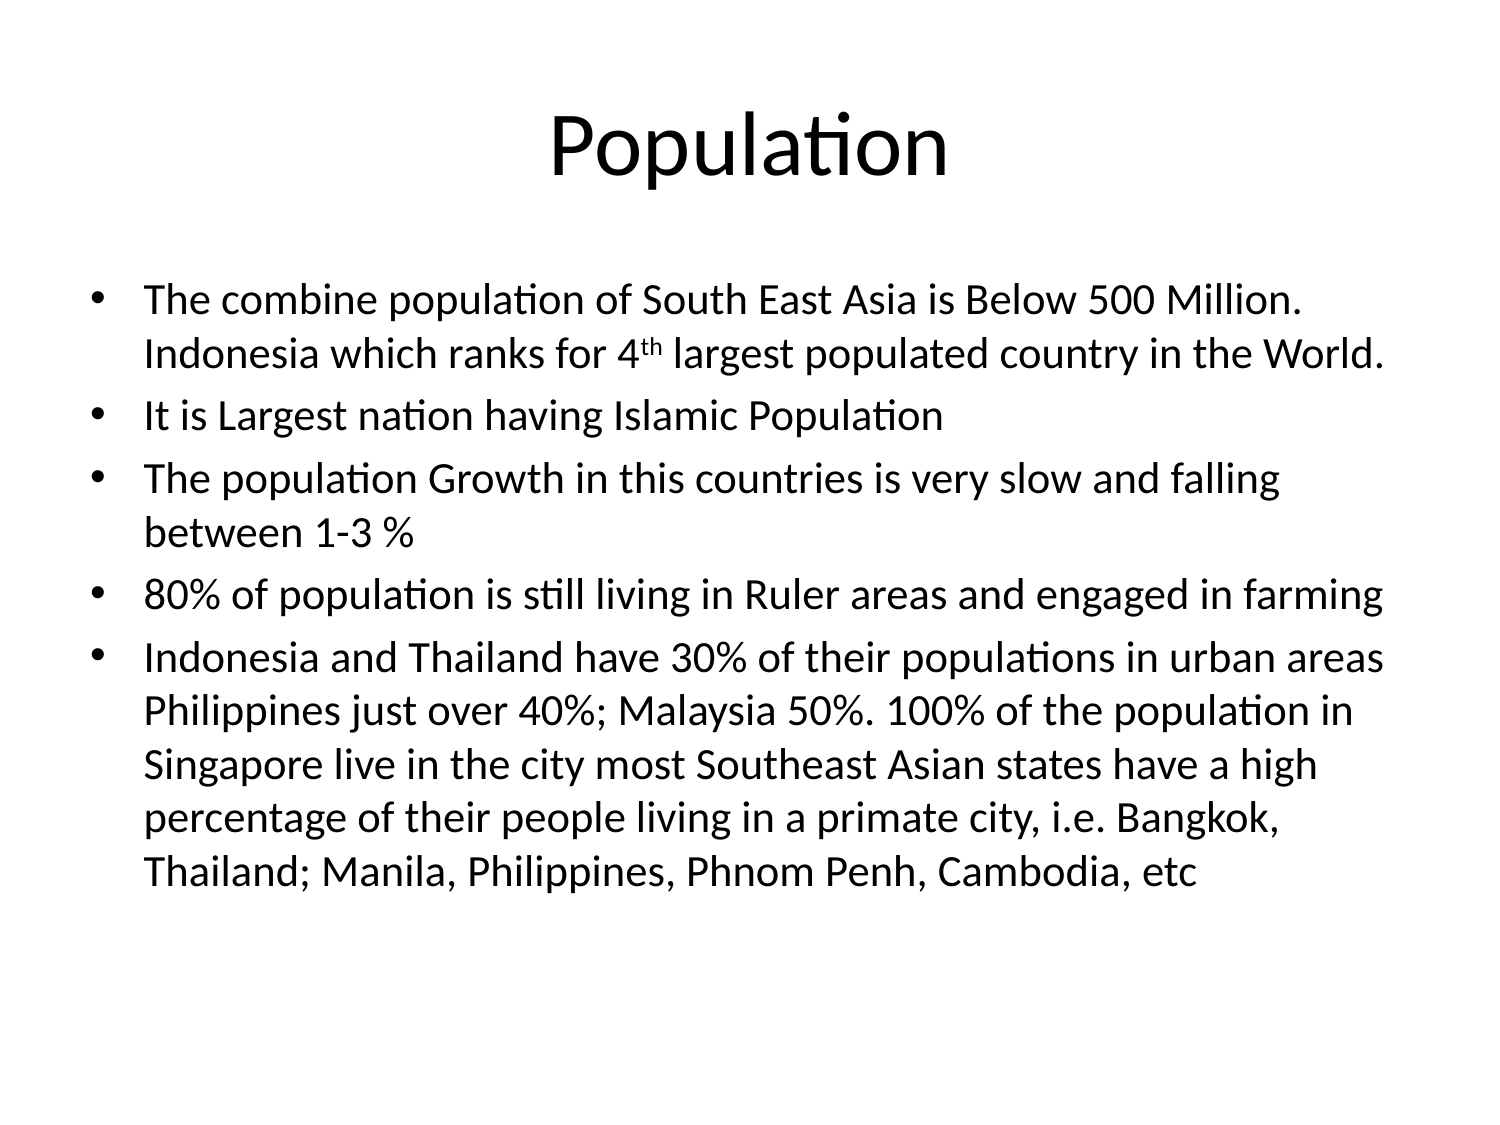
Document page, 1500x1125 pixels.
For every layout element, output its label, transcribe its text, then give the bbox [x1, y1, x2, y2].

list The combine population of South East Asia is Below 500 Million. Indonesia which ranks for 4th largest populated country in the World. It is Largest nation having Islamic Population The population Growth in this countries is very slow and falling between 1-3 % 80% of population is still living in Ruler areas and engaged in farming Indonesia and Thailand have 30% of their populations in urban areas Philippines just over 40%; Malaysia 50%. 100% of the population in Singapore live in the city most Southeast Asian states have a high percentage of their people living in a primate city, i.e. Bangkok, Thailand; Manila, Philippines, Phnom Penh, Cambodia, etc [75, 262, 1425, 1005]
title Population [75, 45, 1425, 233]
